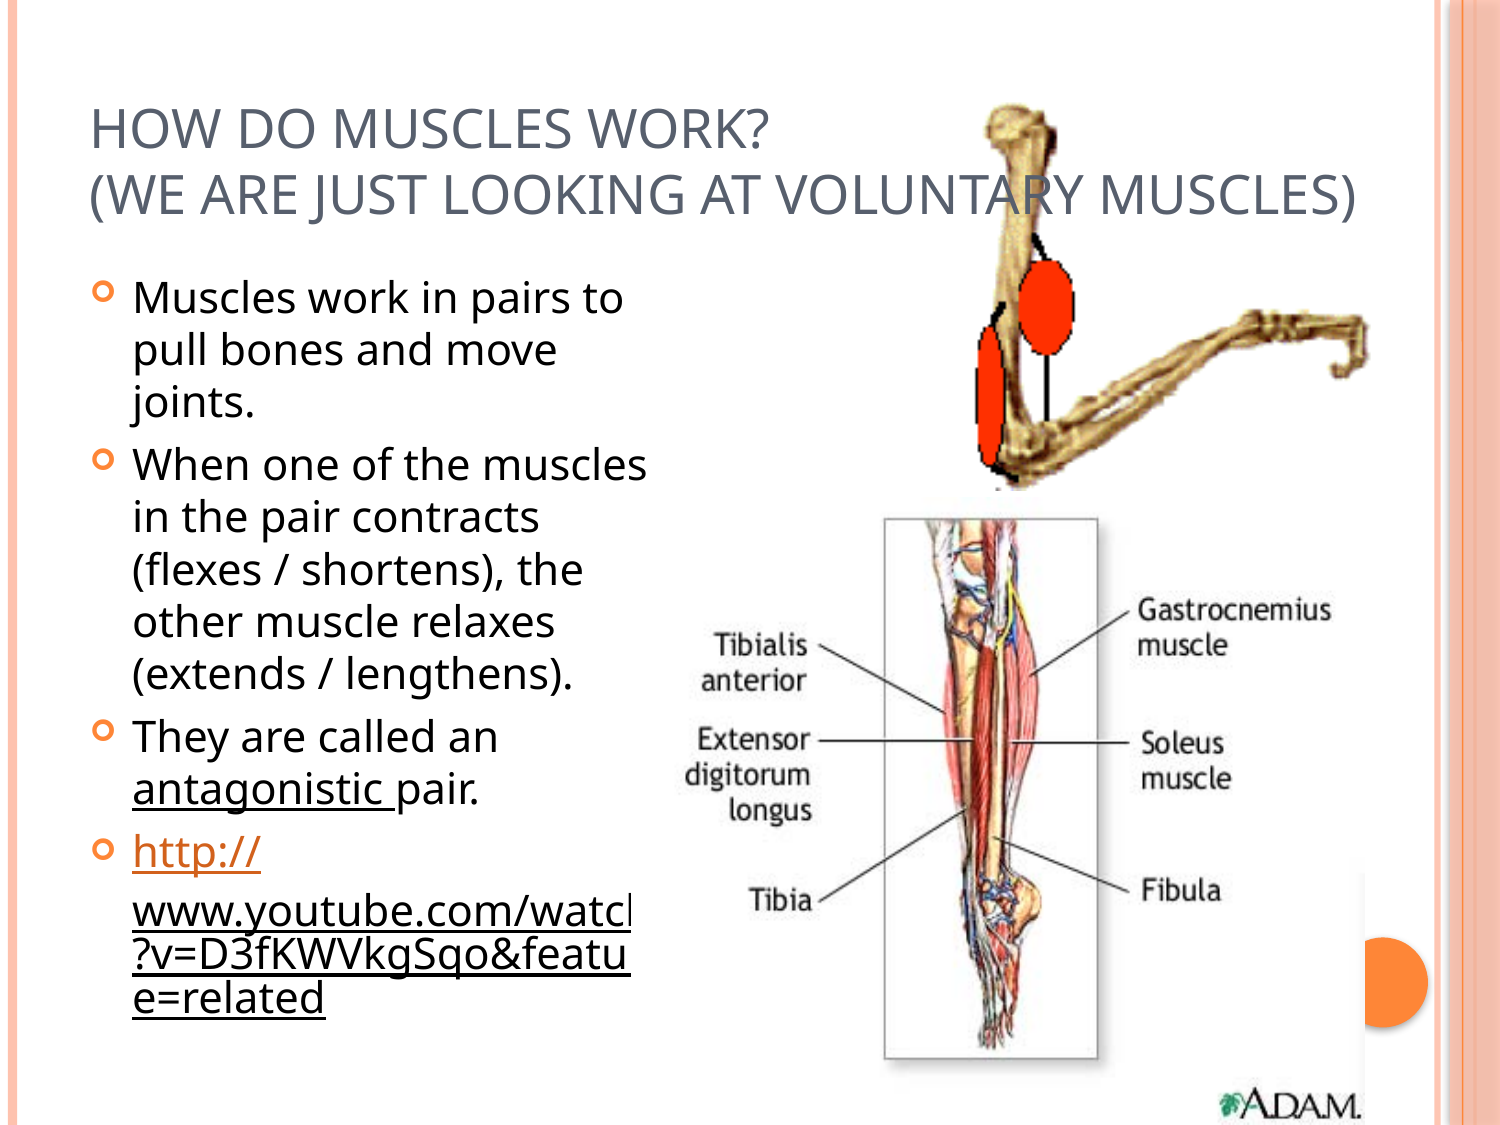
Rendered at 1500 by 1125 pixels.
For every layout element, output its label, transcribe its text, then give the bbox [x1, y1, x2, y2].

title How do muscles work? (we are just looking at voluntary muscles) [75, 45, 1412, 233]
list Muscles work in pairs to pull bones and move joints. When one of the muscles in the pair contracts (flexes / shortens), the other muscle relaxes (extends / lengthens). They are called an antagonistic pair. http://www.youtube.com/watch?v=D3fKWVkgSqo&feature=related [75, 262, 675, 1013]
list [938, 101, 1377, 492]
picture [631, 497, 1365, 1125]
